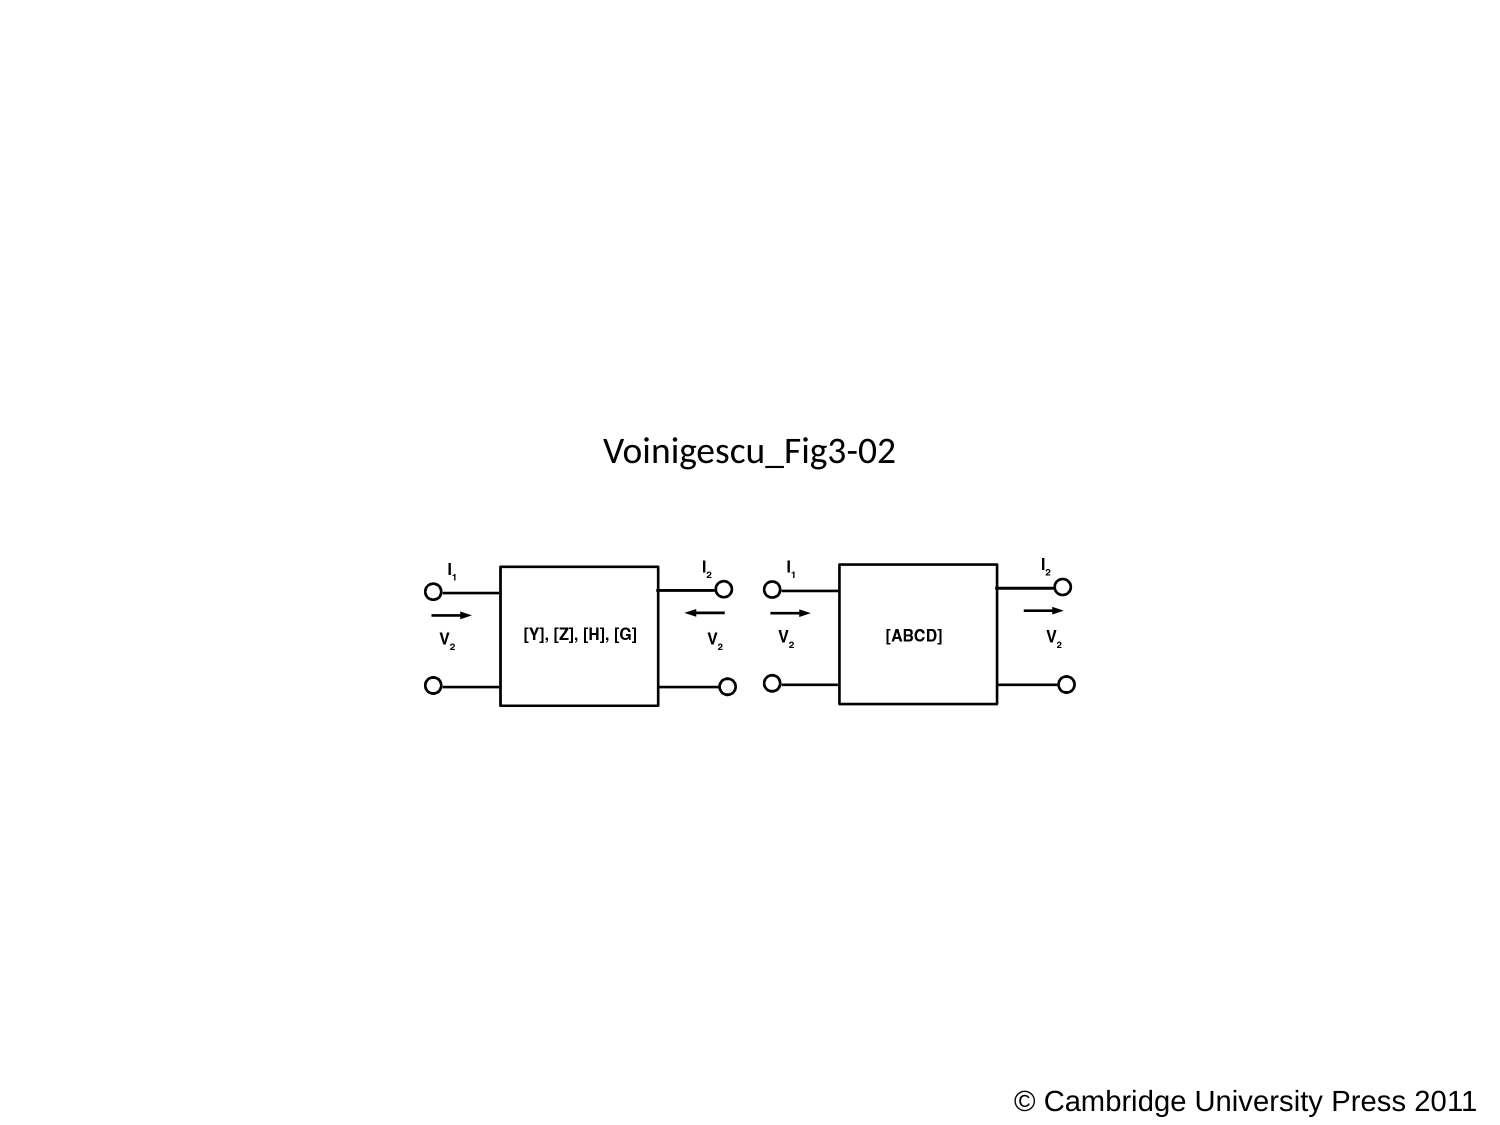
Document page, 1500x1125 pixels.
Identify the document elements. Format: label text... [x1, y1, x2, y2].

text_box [423, 418, 1077, 707]
text_box © Cambridge University Press 2011 [907, 1074, 1493, 1125]
